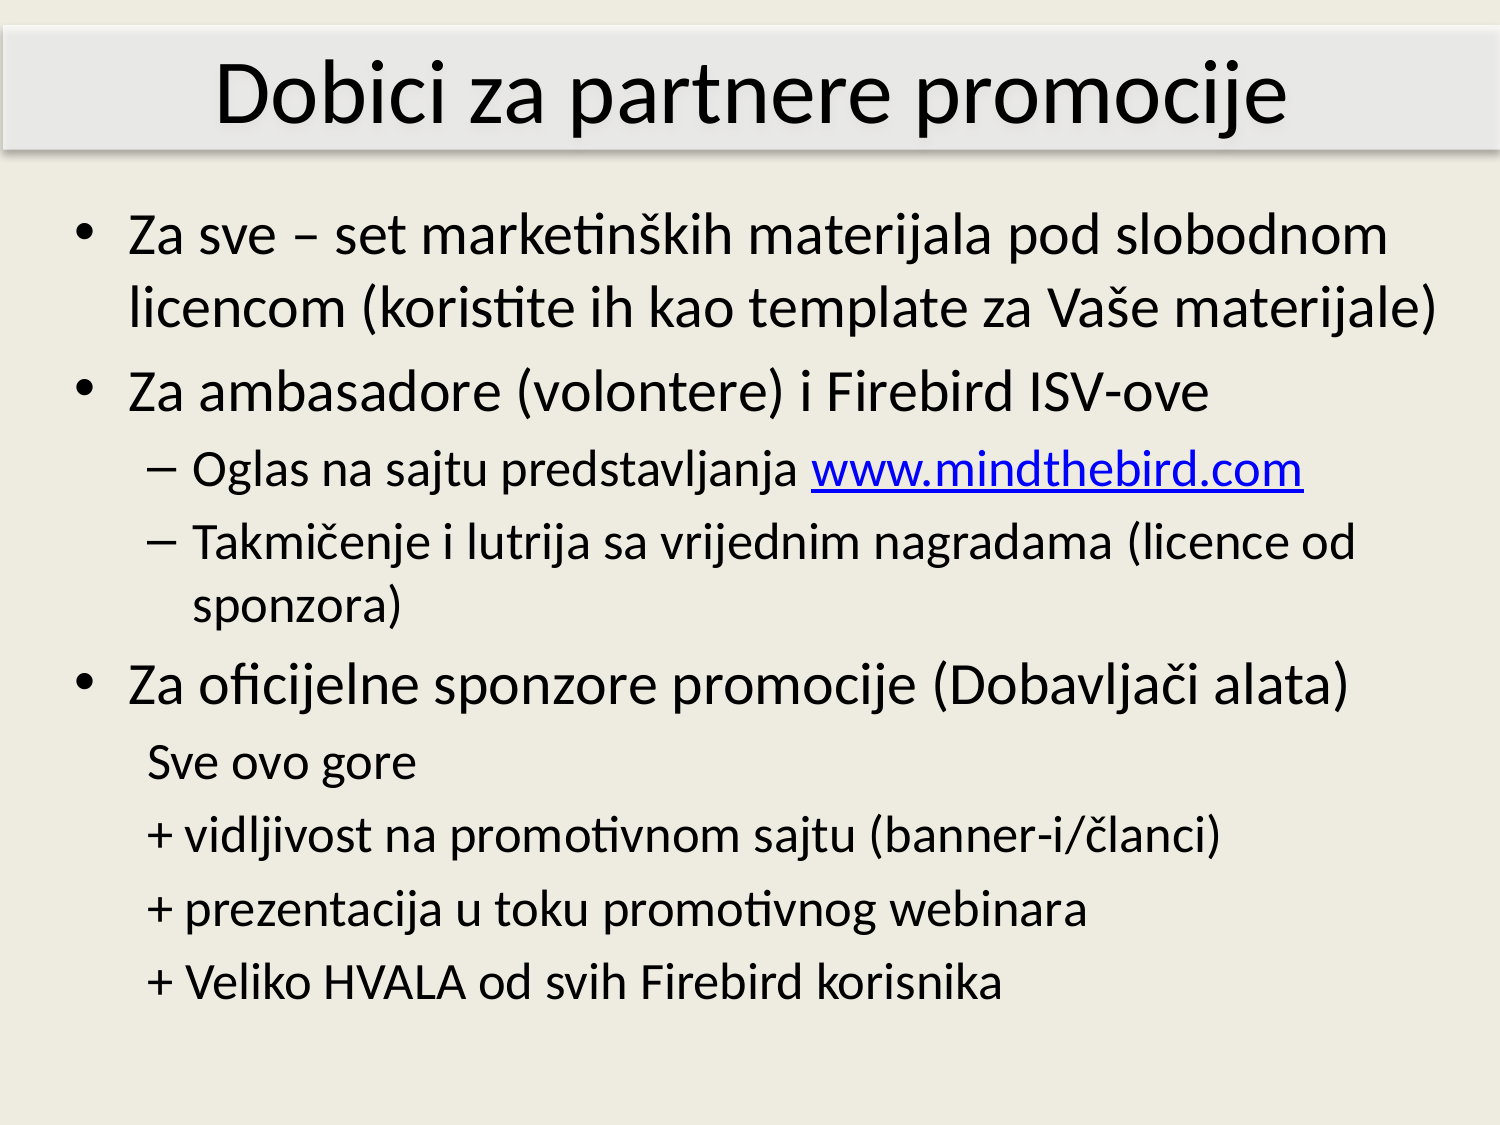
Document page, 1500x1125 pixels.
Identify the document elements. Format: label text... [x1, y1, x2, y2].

text_box Dobici za partnere promocije [2, 24, 1500, 150]
list Za sve – set marketinških materijala pod slobodnom licencom (koristite ih kao template za Vaše materijale) Za ambasadore (volontere) i Firebird ISV-ove Oglas na sajtu predstavljanja www.mindthebird.com Takmičenje i lutrija sa vrijednim nagradama (licence od sponzora) Za oficijelne sponzore promocije (Dobavljači alata) Sve ovo gore + vidljivost na promotivnom sajtu (banner-i/članci) + prezentacija u toku promotivnog webinara + Veliko HVALA od svih Firebird korisnika [58, 187, 1476, 1076]
